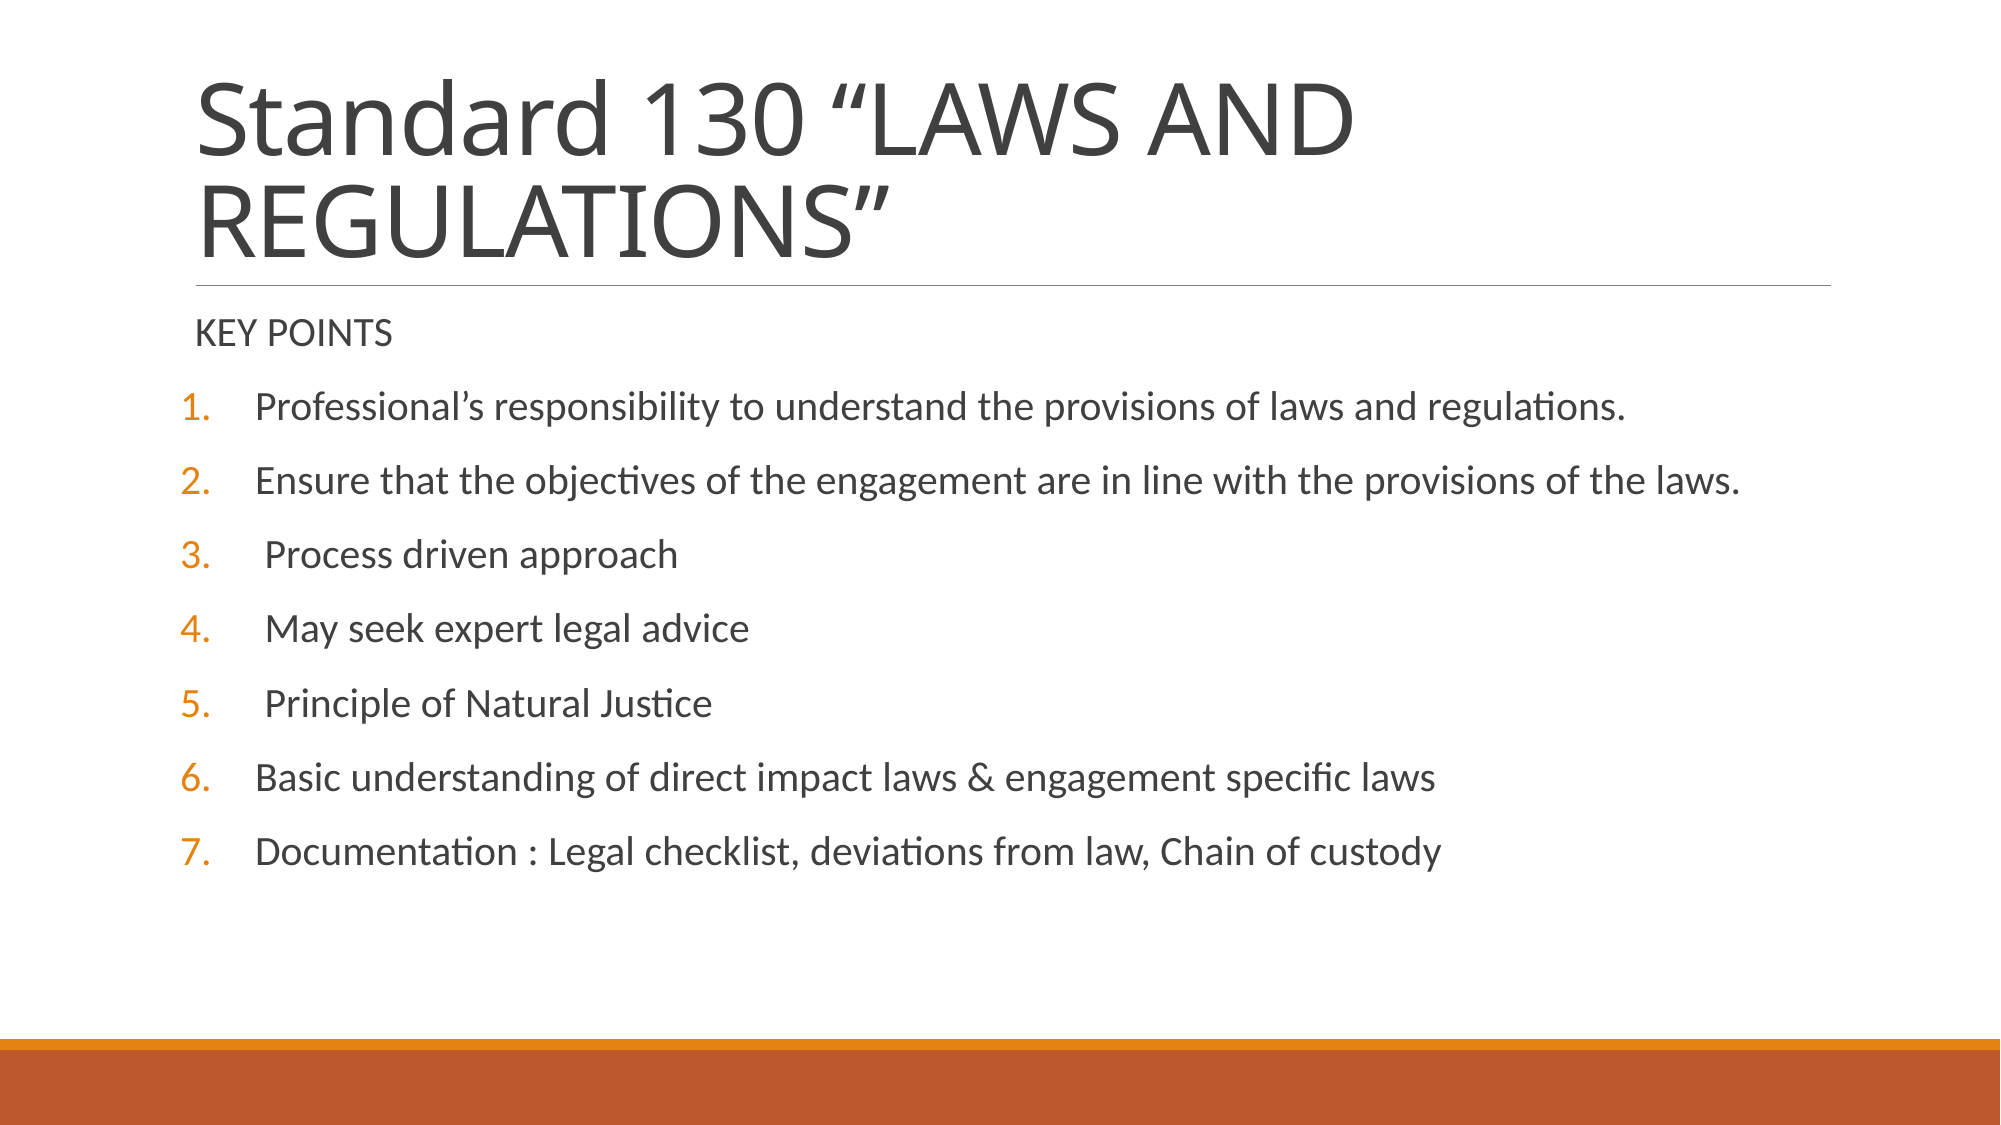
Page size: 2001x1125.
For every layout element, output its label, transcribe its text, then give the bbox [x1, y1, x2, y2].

list KEY POINTS Professional’s responsibility to understand the provisions of laws and regulations. Ensure that the objectives of the engagement are in line with the provisions of the laws. Process driven approach May seek expert legal advice Principle of Natural Justice Basic understanding of direct impact laws & engagement specific laws Documentation : Legal checklist, deviations from law, Chain of custody [180, 302, 1830, 963]
title Standard 130 “LAWS AND REGULATIONS” [180, 47, 1830, 285]
